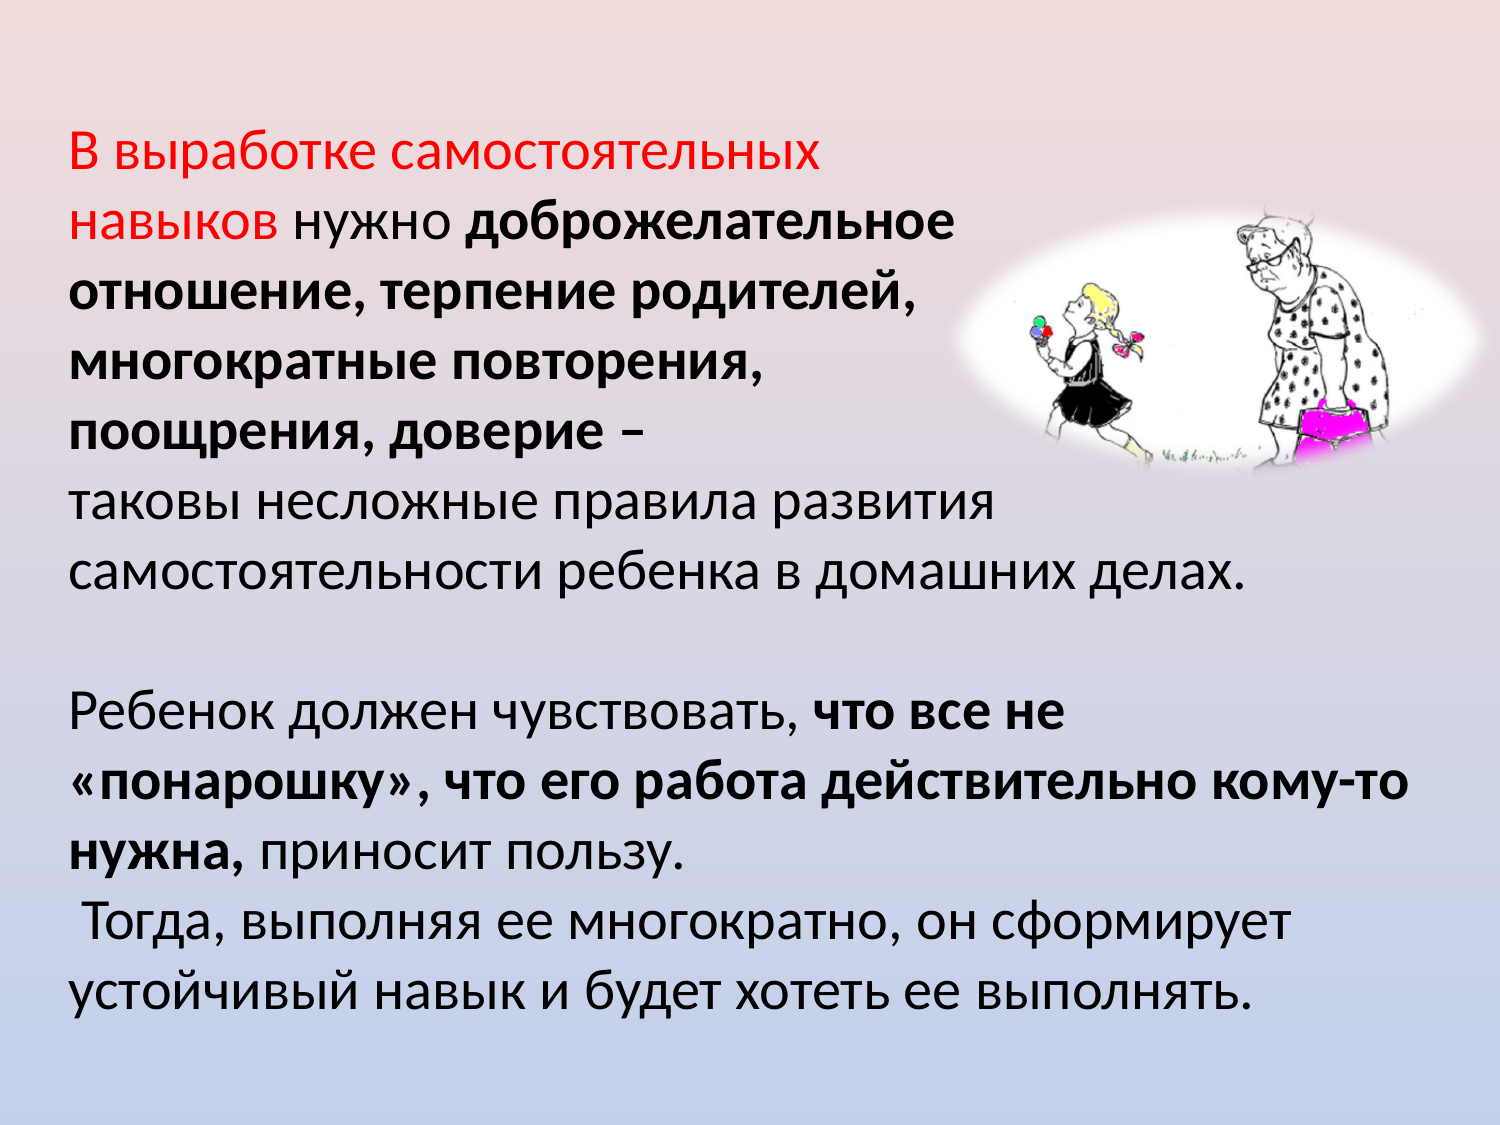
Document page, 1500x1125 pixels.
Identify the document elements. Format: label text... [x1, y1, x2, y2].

picture [937, 196, 1500, 481]
text_box В выработке самостоятельных навыков нужно доброжелательное отношение, терпение родителей, многократные повторения, поощрения, доверие – таковы несложные правила развития самостоятельности ребенка в домашних делах. Ребенок должен чувствовать, что все не «понарошку», что его работа действительно кому-то нужна, приносит пользу. Тогда, выполняя ее многократно, он сформирует устойчивый навык и будет хотеть ее выполнять. [53, 103, 1447, 1029]
